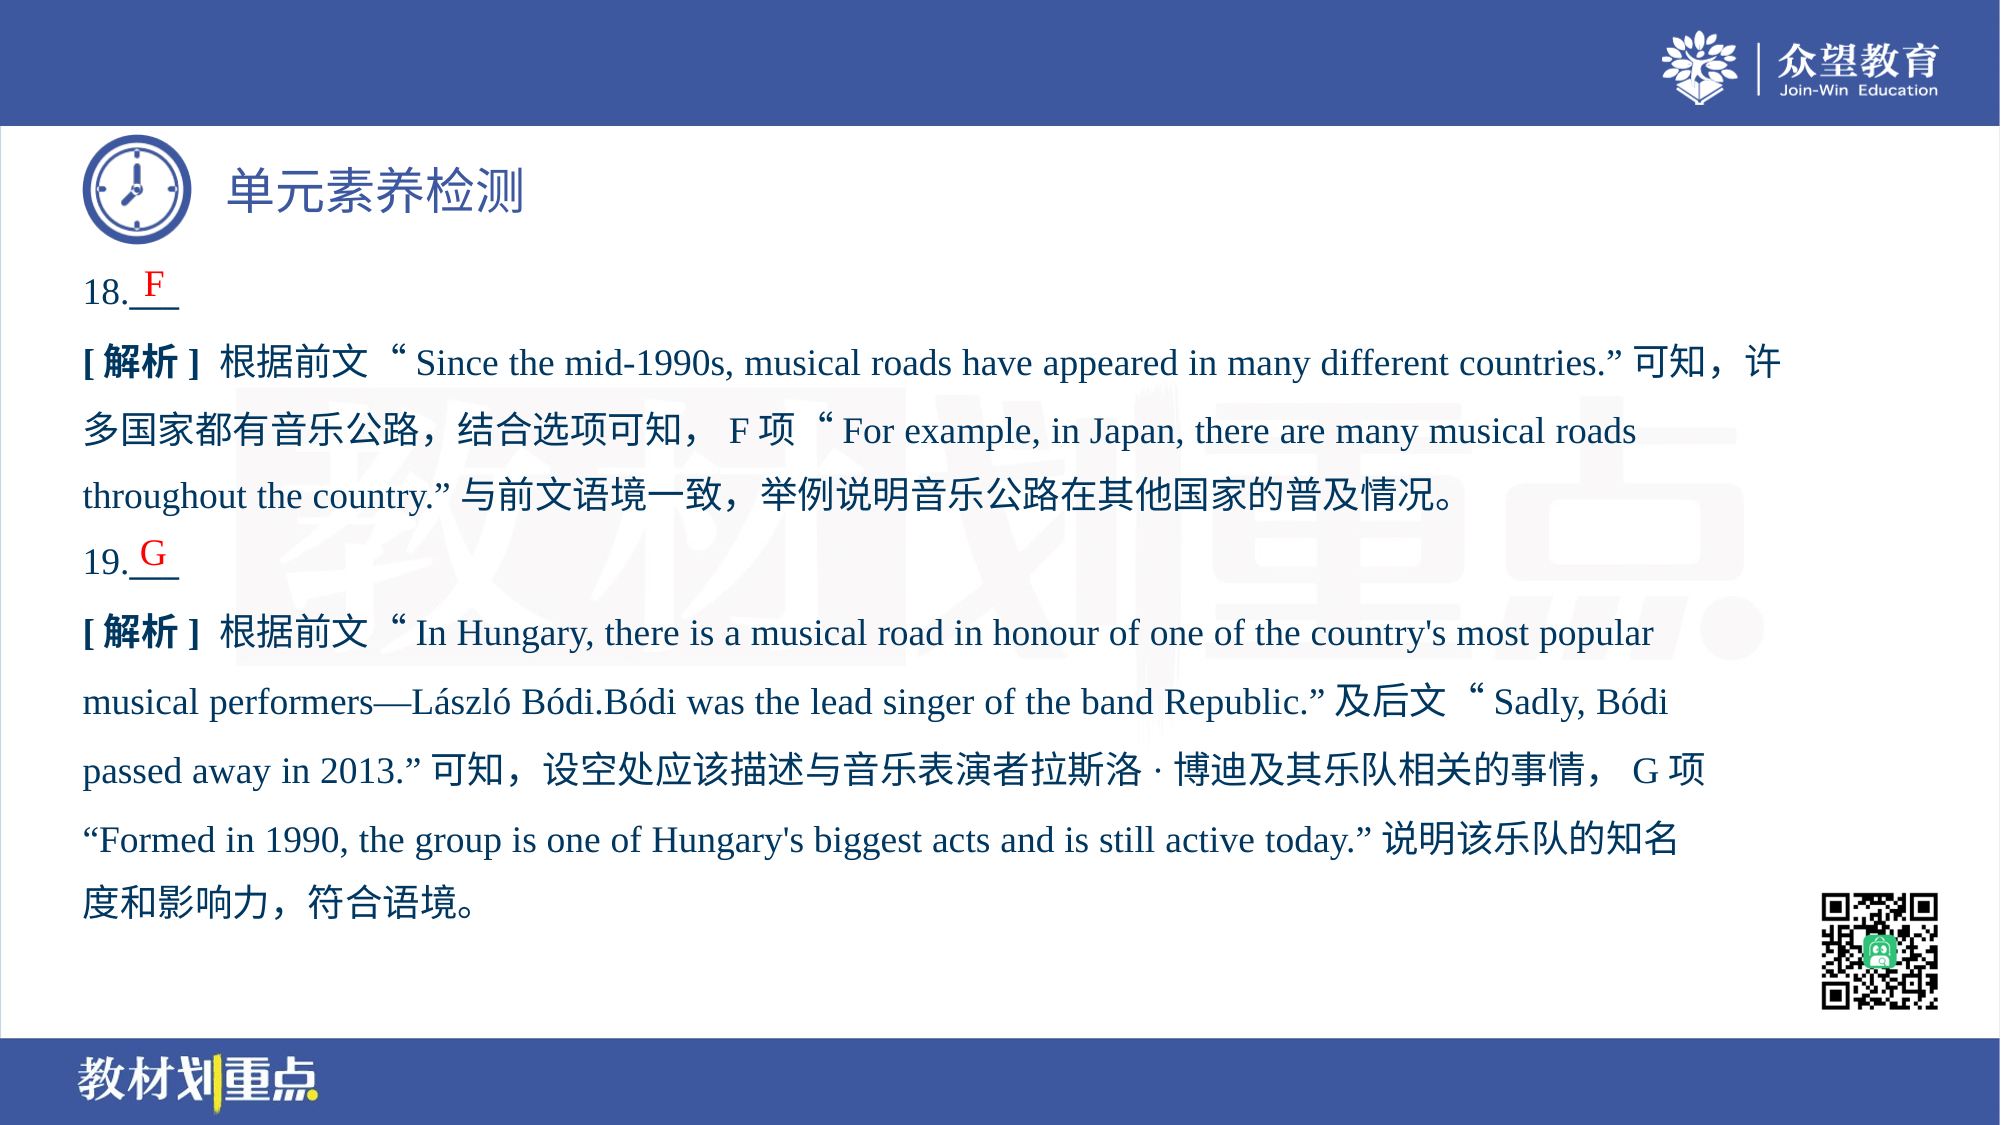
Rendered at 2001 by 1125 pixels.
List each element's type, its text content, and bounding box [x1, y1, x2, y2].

text_box F [130, 238, 179, 298]
picture [0, 0, 2000, 1125]
text_box G [126, 508, 181, 567]
text_box 19.___ [82, 517, 1817, 575]
text_box [解析] 根据前文“Since the mid-1990s, musical roads have appeared in many different countries.”可知，许 多国家都有音乐公路，结合选项可知，F项“For example, in Japan, there are many musical roads throughout the country.”与前文语境一致，举例说明音乐公路在其他国家的普及情况。 [82, 313, 1817, 509]
text_box 18.___ [82, 247, 1817, 306]
text_box [解析] 根据前文“In Hungary, there is a musical road in honour of one of the country's most popular musical performers—László Bódi.Bódi was the lead singer of the band Republic.”及后文“Sadly, Bódi passed away in 2013.”可知，设空处应该描述与音乐表演者拉斯洛·博迪及其乐队相关的事情，G项 “Formed in 1990, the group is one of Hungary's biggest acts and is still active today.”说明该乐队的知名 度和影响力，符合语境。 [82, 584, 1817, 918]
